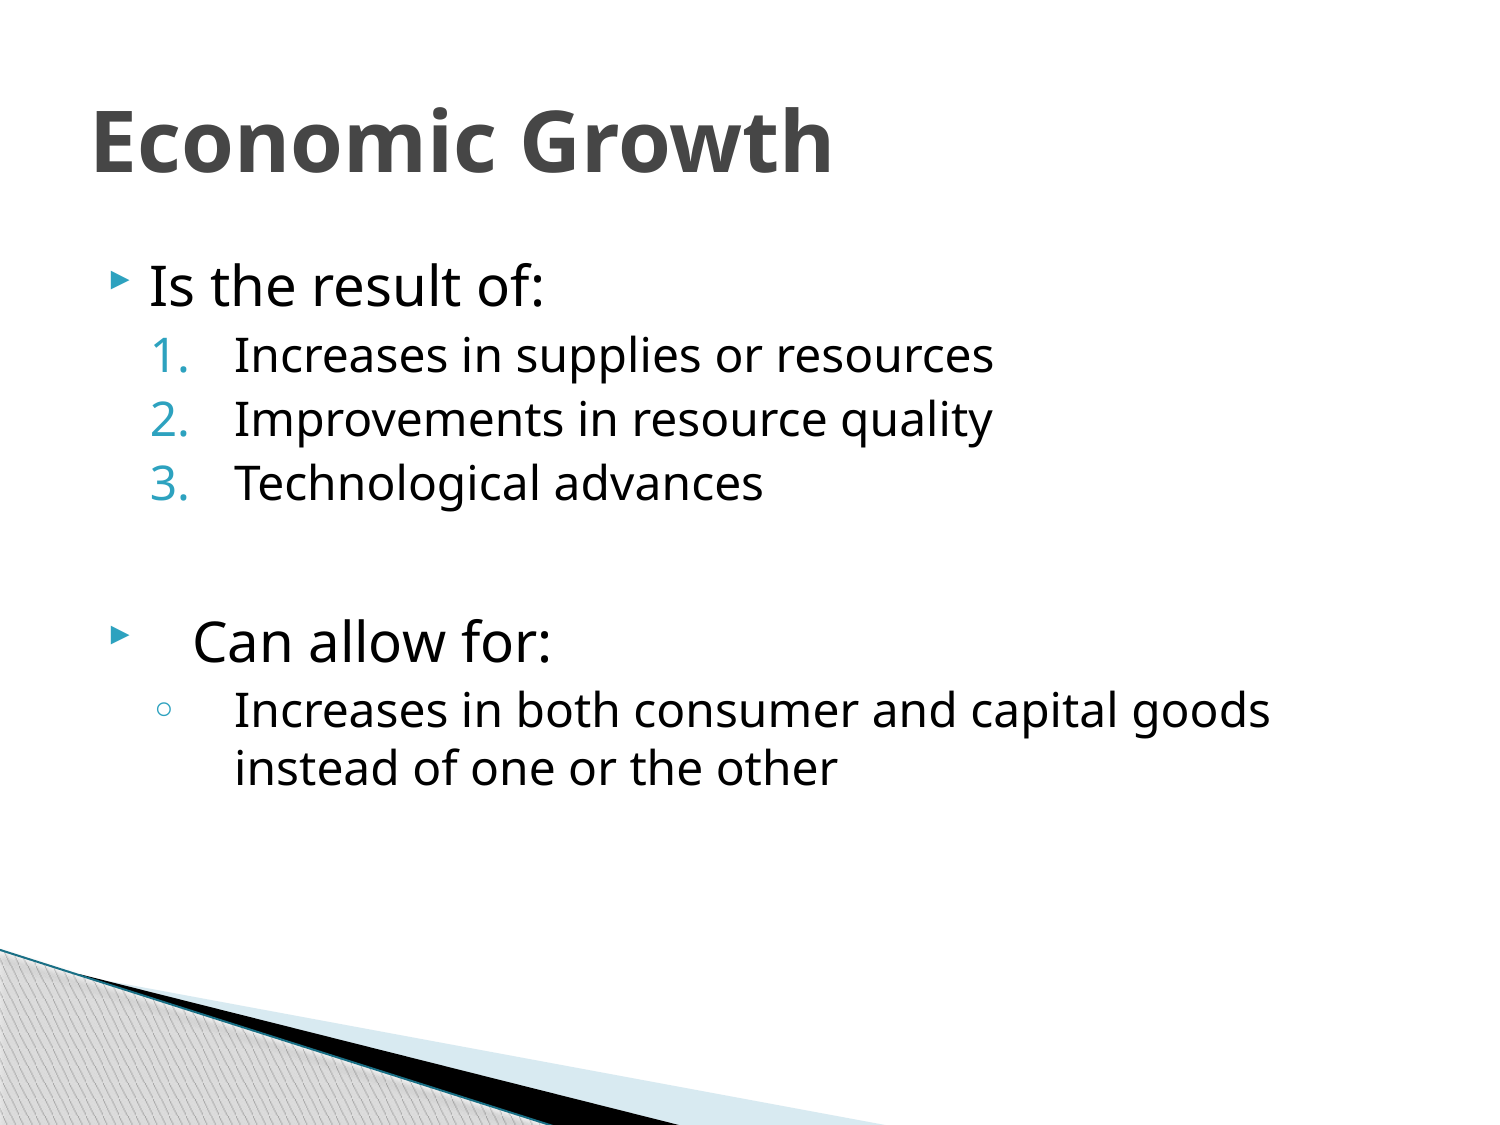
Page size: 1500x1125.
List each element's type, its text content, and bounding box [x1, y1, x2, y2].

list Is the result of: Increases in supplies or resources Improvements in resource quality Technological advances Can allow for: Increases in both consumer and capital goods instead of one or the other [75, 243, 1425, 986]
title Economic Growth [75, 45, 1425, 233]
